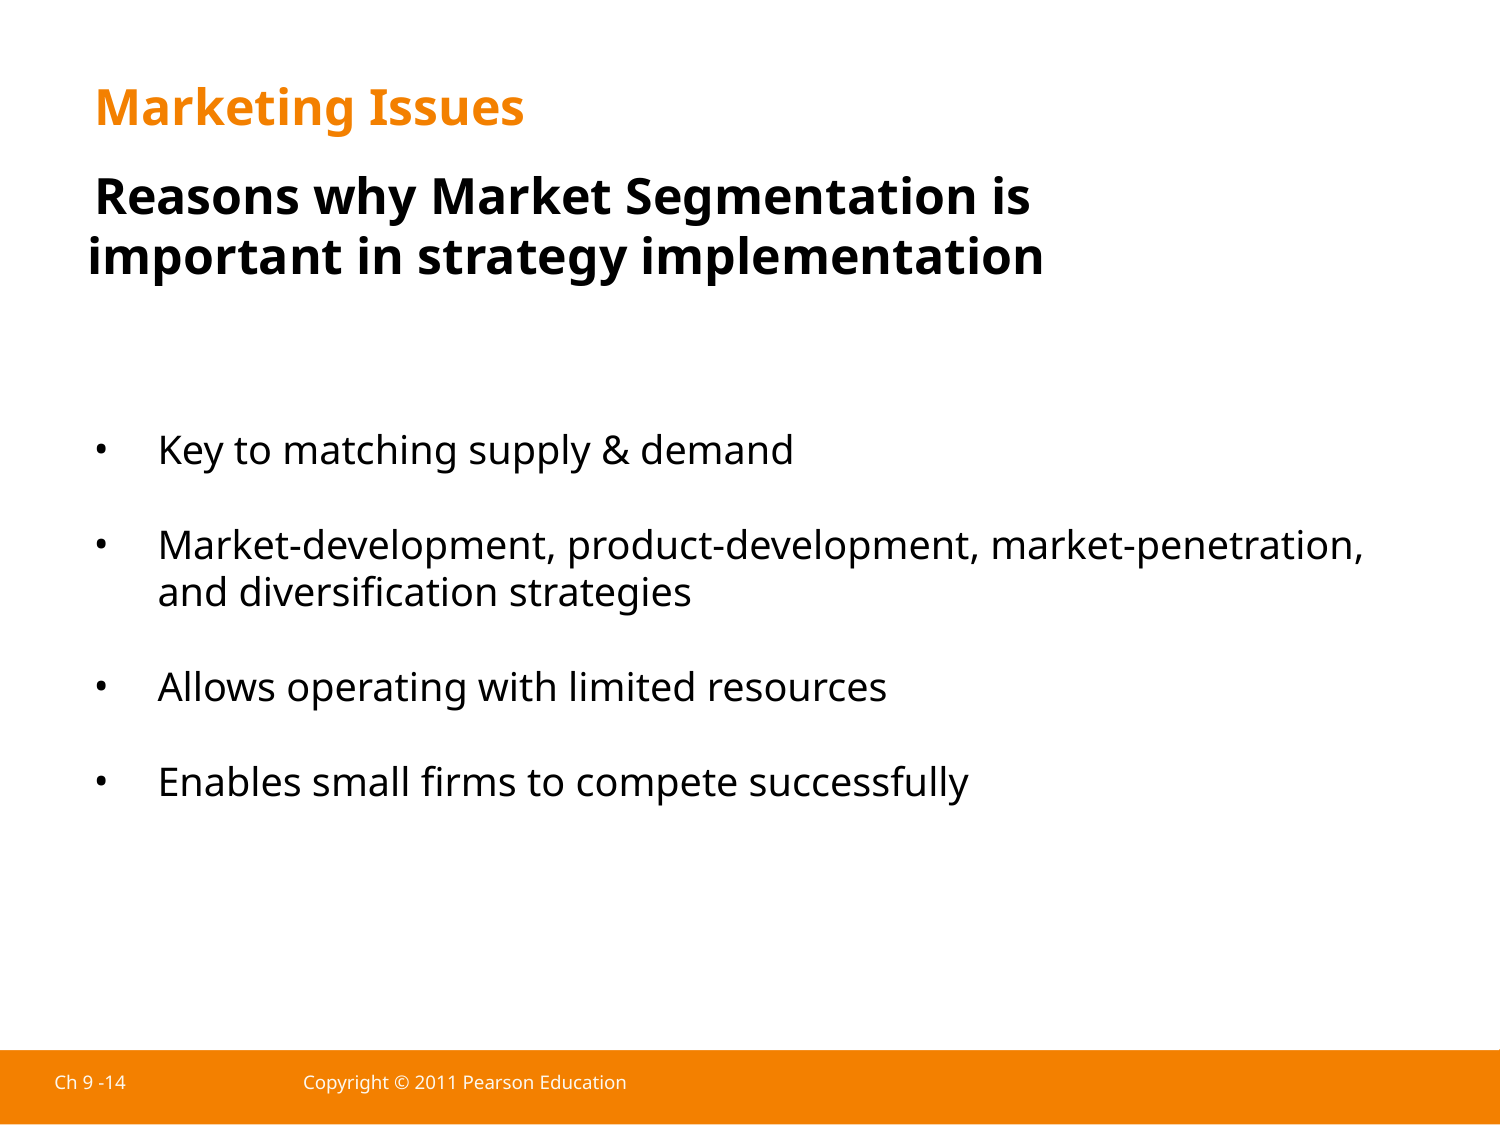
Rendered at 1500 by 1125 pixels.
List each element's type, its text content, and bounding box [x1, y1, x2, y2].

text_box Marketing Issues Reasons why Market Segmentation is important in strategy implementation [87, 74, 1090, 285]
text_box Copyright © 2011 Pearson Education [233, 1070, 697, 1093]
list Key to matching supply & demand Market-development, product-development, market-penetration, and diversification strategies Allows operating with limited resources Enables small firms to compete successfully [86, 424, 1414, 826]
picture [1248, 1042, 1500, 1124]
text_box Ch 9 -14 [47, 1070, 165, 1093]
